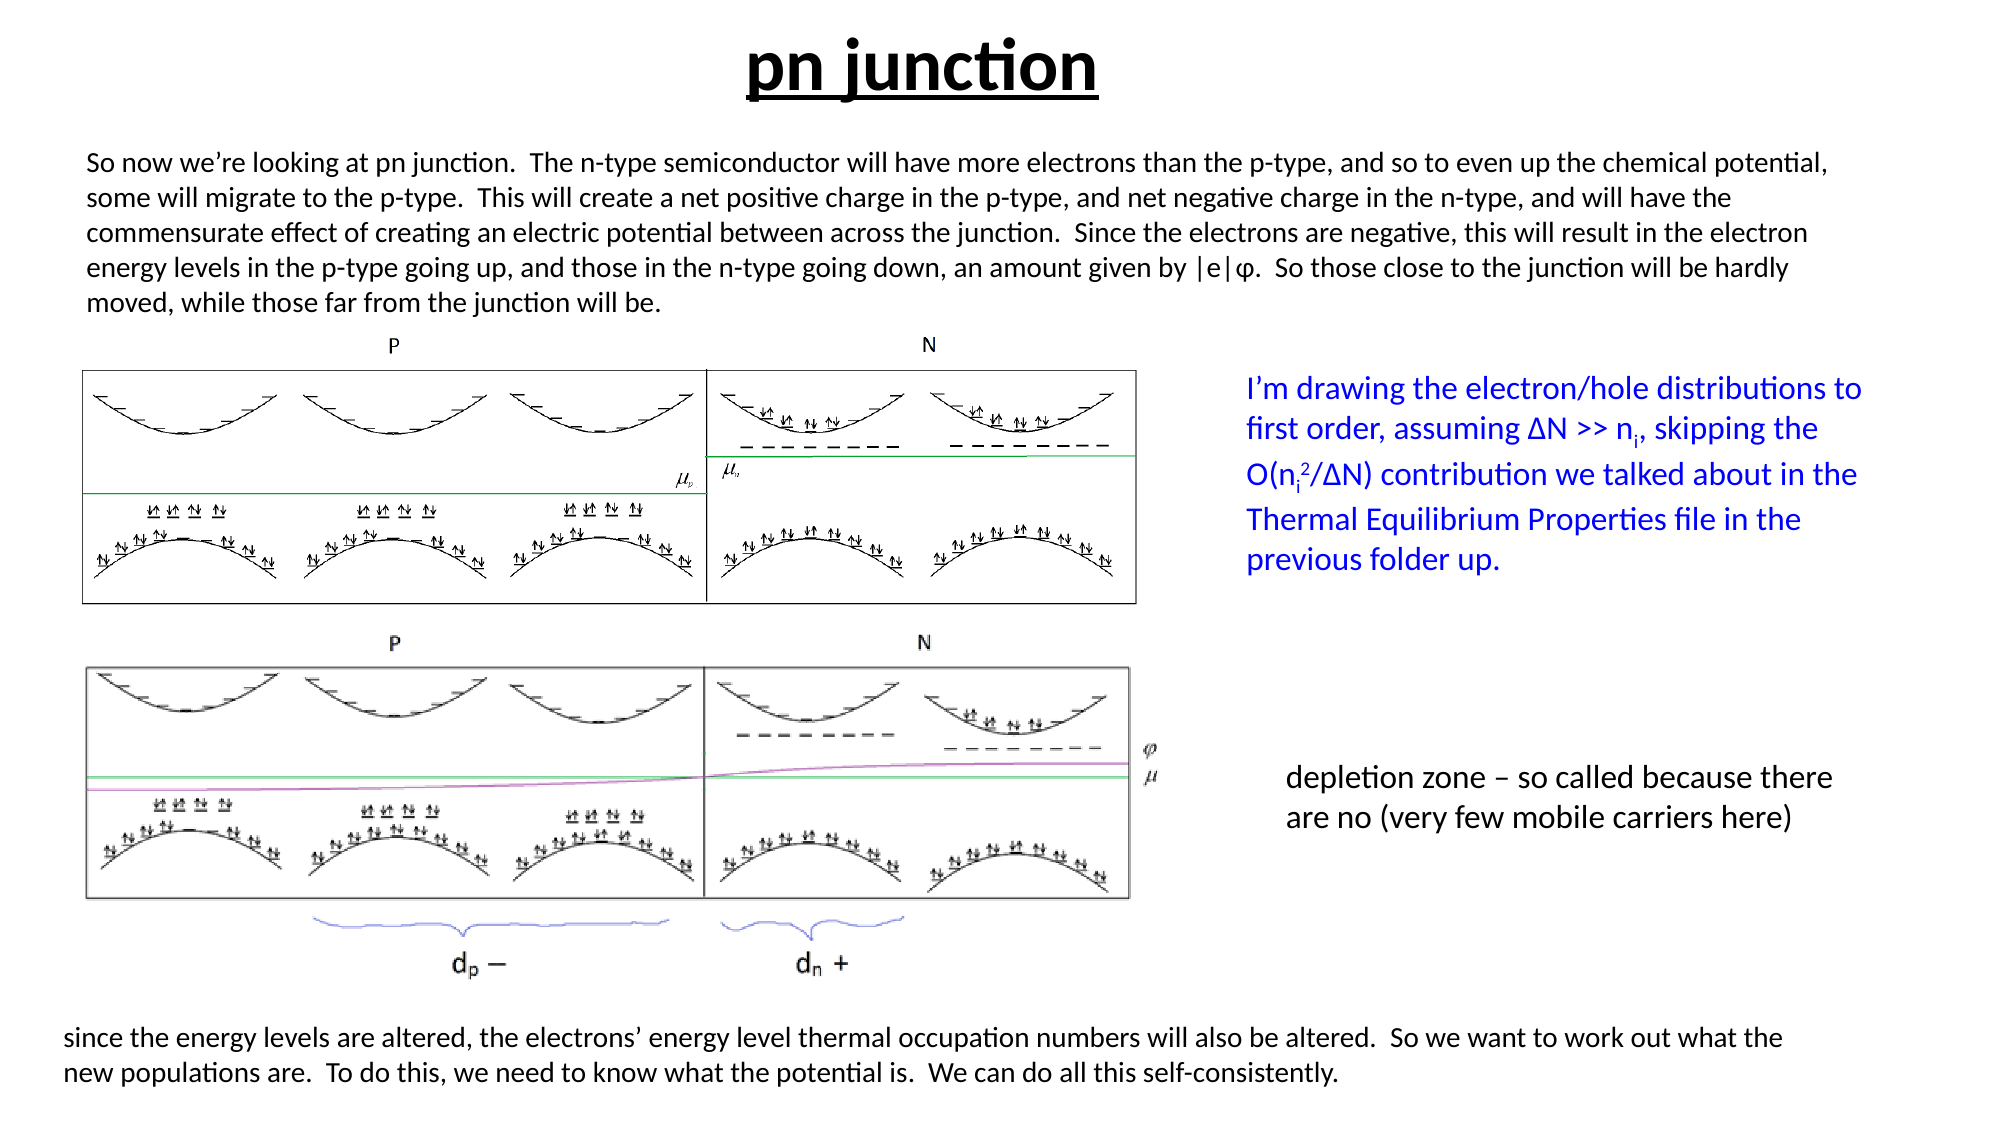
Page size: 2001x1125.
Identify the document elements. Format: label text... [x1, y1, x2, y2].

text_box depletion zone – so called because there are no (very few mobile carriers here) [1271, 747, 1865, 843]
text_box since the energy levels are altered, the electrons’ energy level thermal occupation numbers will also be altered. So we want to work out what the new populations are. To do this, we need to know what the potential is. We can do all this self-consistently. [48, 1010, 1842, 1096]
text_box I’m drawing the electron/hole distributions to first order, assuming ΔN >> ni, skipping the O(ni2/ΔN) contribution we talked about in the Thermal Equilibrium Properties file in the previous folder up. [1231, 359, 1922, 585]
picture [71, 627, 1171, 987]
text_box So now we’re looking at pn junction. The n-type semiconductor will have more electrons than the p-type, and so to even up the chemical potential, some will migrate to the p-type. This will create a net positive charge in the p-type, and net negative charge in the n-type, and will have the commensurate effect of creating an electric potential between across the junction. Since the electrons are negative, this will result in the electron energy levels in the p-type going up, and those in the n-type going down, an amount given by |e|φ. So those close to the junction will be hardly moved, while those far from the junction will be. [71, 136, 1865, 326]
title pn junction [650, 11, 1195, 114]
picture [71, 331, 1143, 612]
